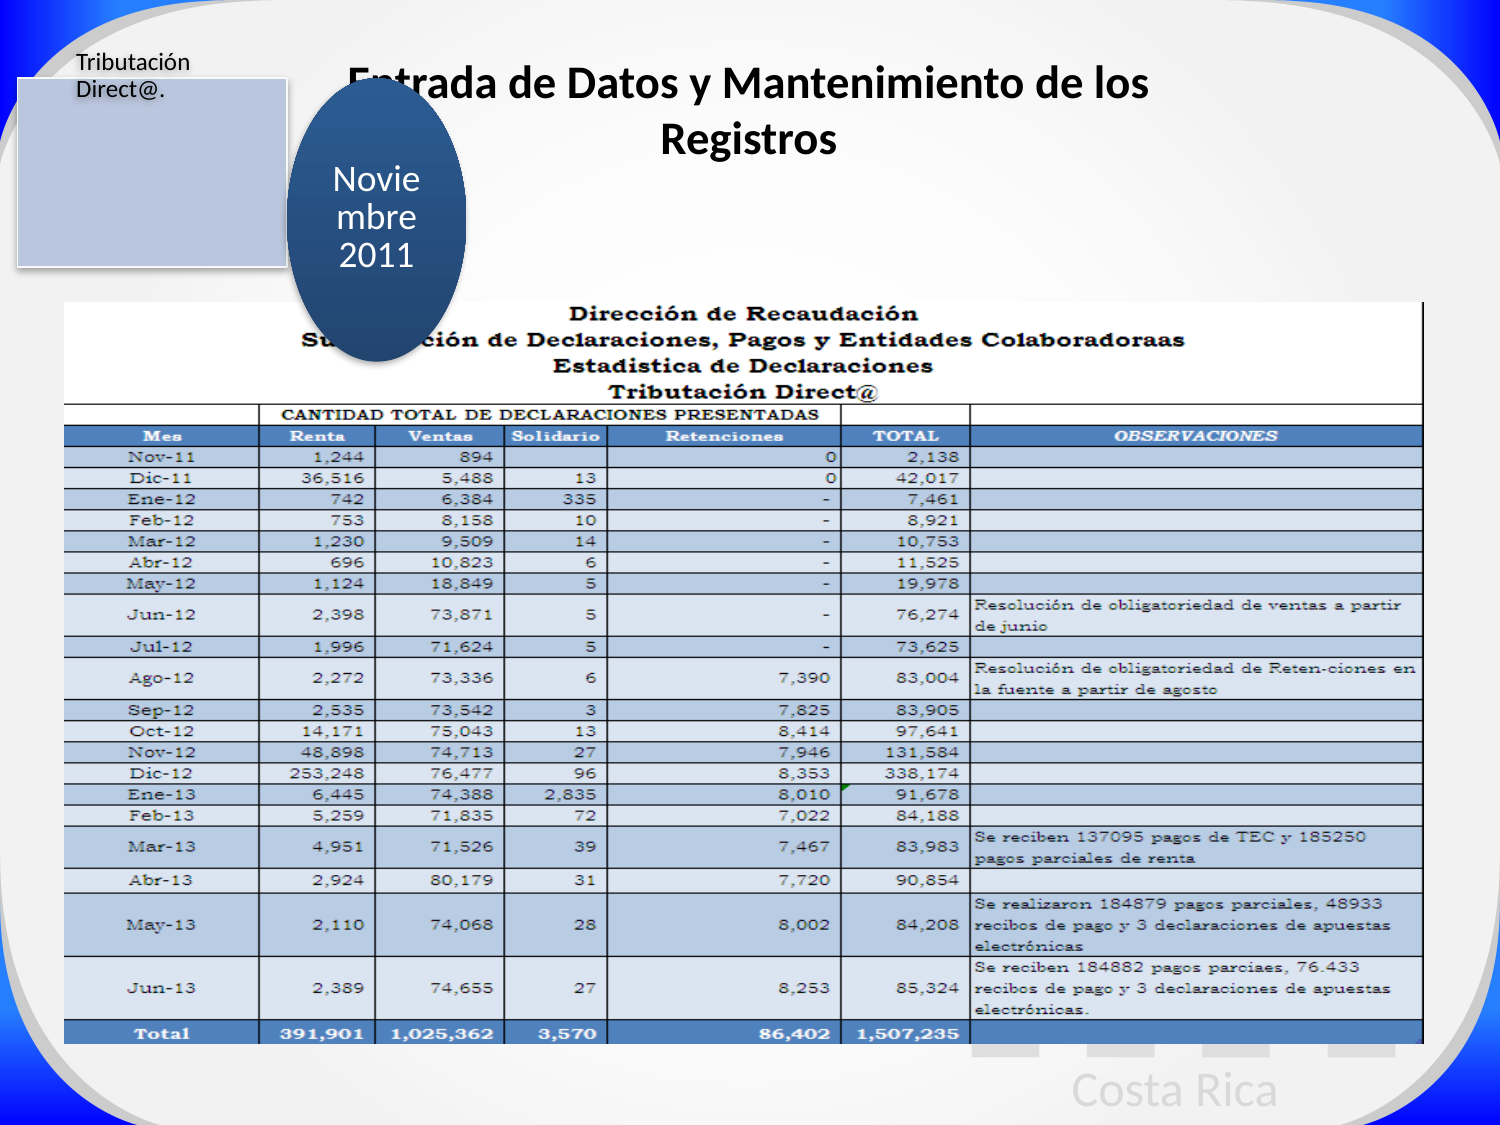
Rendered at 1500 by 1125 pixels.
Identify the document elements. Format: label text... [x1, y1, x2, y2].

text_box Costa Rica [1056, 1051, 1341, 1124]
text_box Entrada de Datos y Mantenimiento de los Registros [287, 44, 1211, 173]
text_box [17, 77, 467, 362]
picture [0, 0, 1500, 1125]
